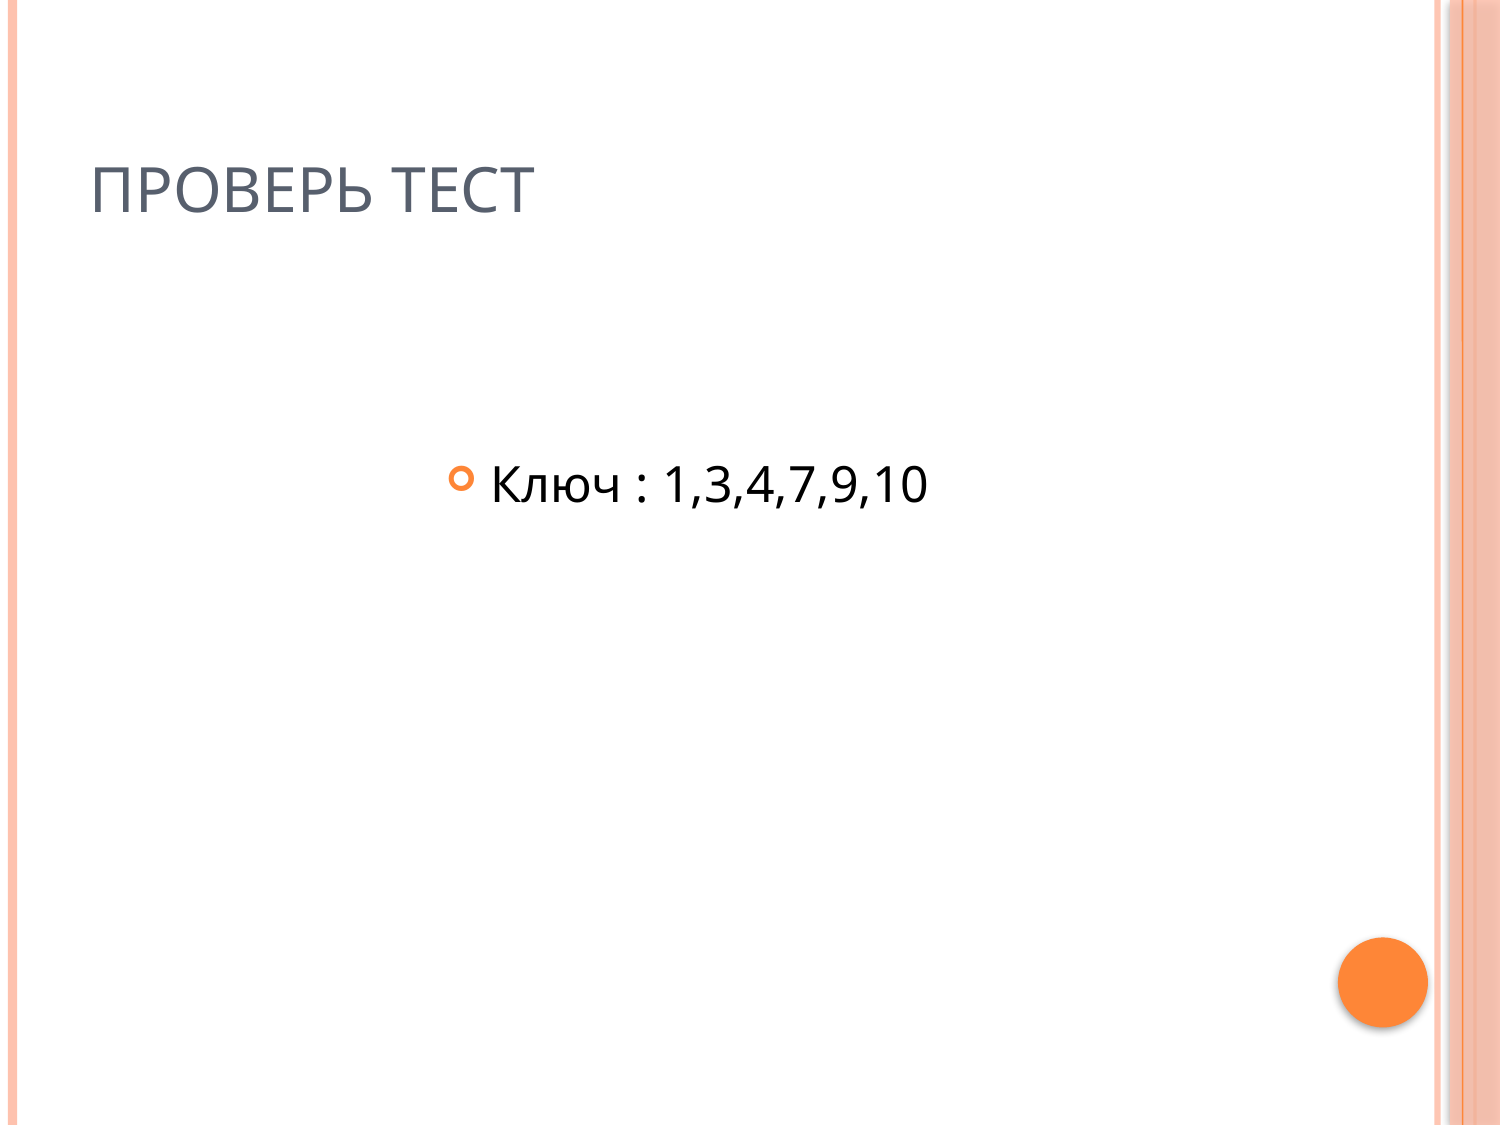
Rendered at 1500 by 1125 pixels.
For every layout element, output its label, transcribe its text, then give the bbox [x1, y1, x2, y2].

title Проверь тест [75, 45, 1300, 233]
list Ключ : 1,3,4,7,9,10 [75, 445, 1300, 1062]
slide_number 6 [1125, 1065, 1475, 1125]
